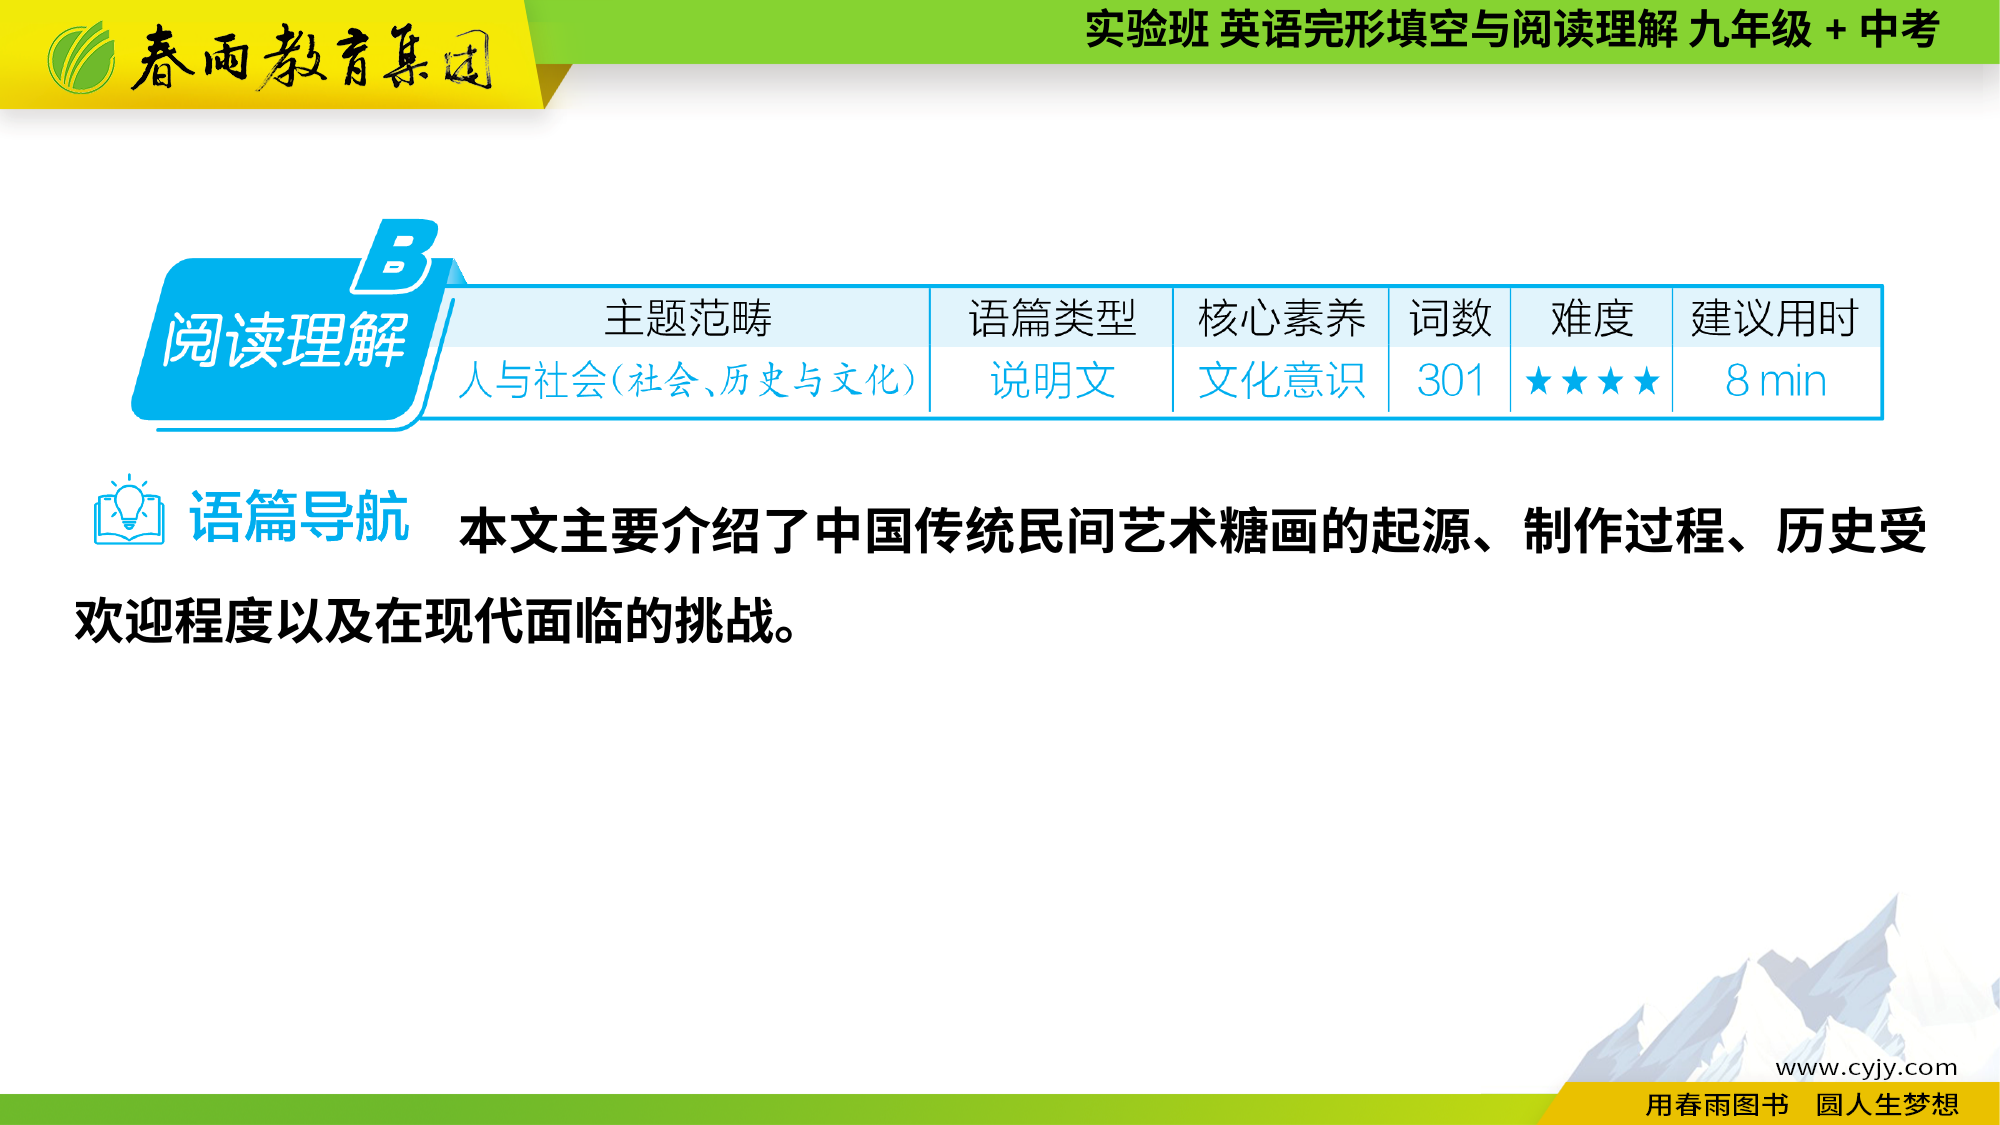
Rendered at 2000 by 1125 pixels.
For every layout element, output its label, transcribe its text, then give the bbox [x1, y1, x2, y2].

picture [0, 0, 2000, 1125]
list 本文主要介绍了中国传统民间艺术糖画的起源、制作过程、历史受欢迎程度以及在现代面临的挑战。 [59, 461, 1944, 648]
